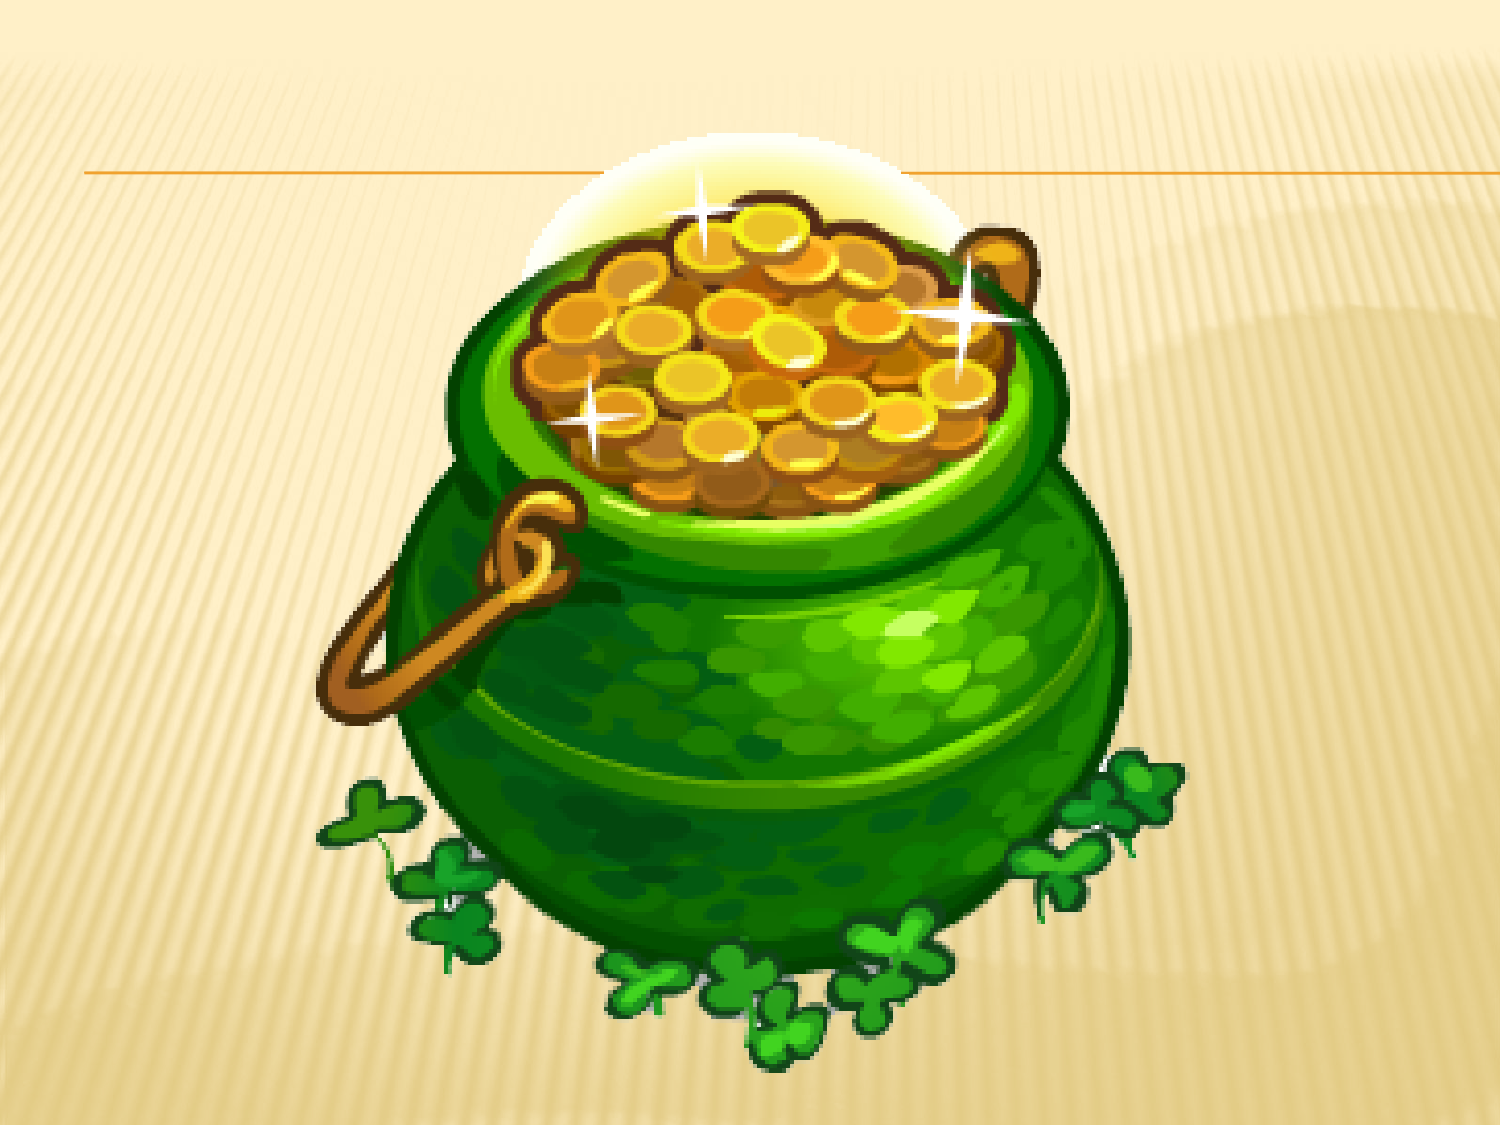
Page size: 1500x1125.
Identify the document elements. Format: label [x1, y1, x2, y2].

picture [206, 125, 1306, 1074]
